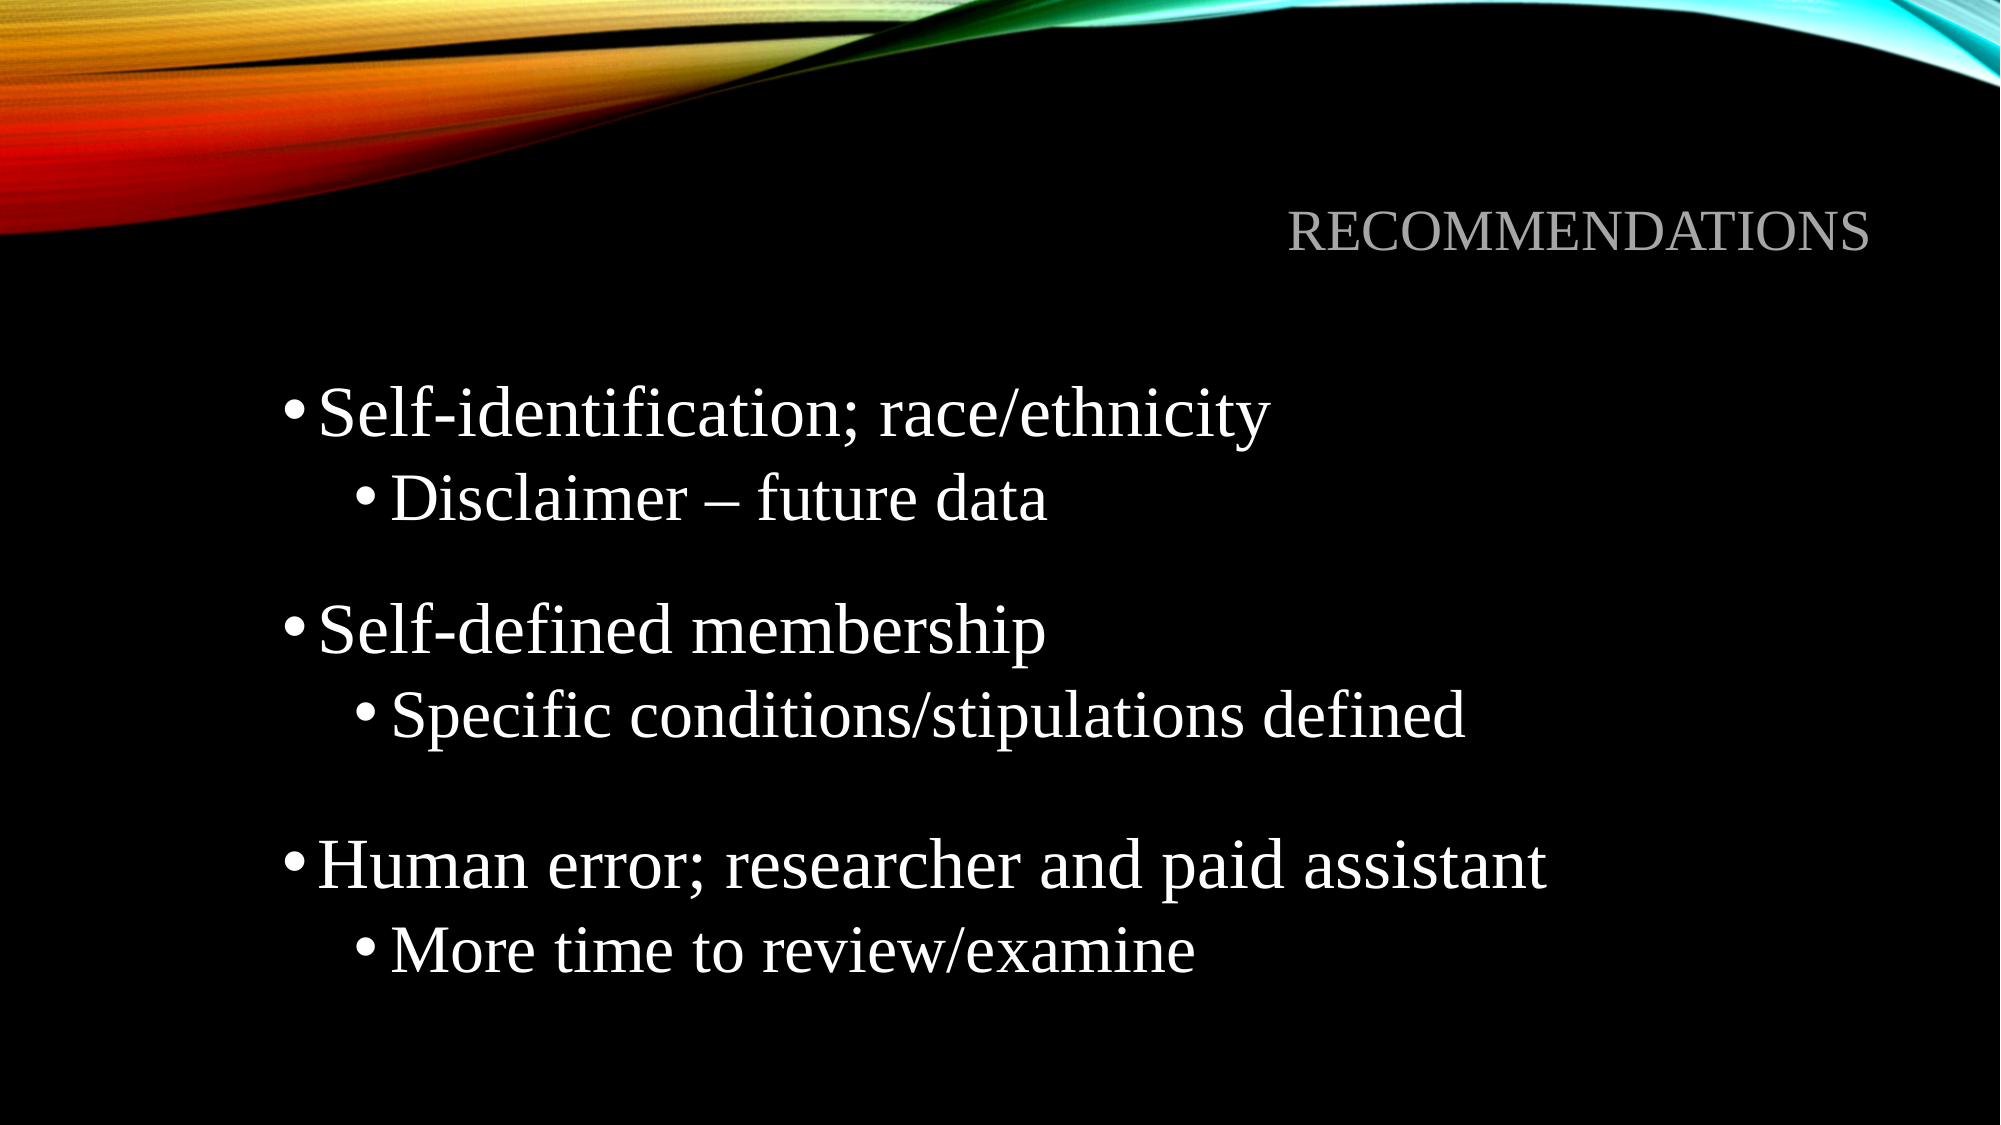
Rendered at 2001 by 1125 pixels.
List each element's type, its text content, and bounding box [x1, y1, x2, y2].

picture [0, 0, 2000, 237]
title recommendations [474, 125, 1888, 338]
list Self-identification; race/ethnicity Disclaimer – future data Self-defined membership Specific conditions/stipulations defined Human error; researcher and paid assistant More time to review/examine [267, 366, 1733, 1000]
